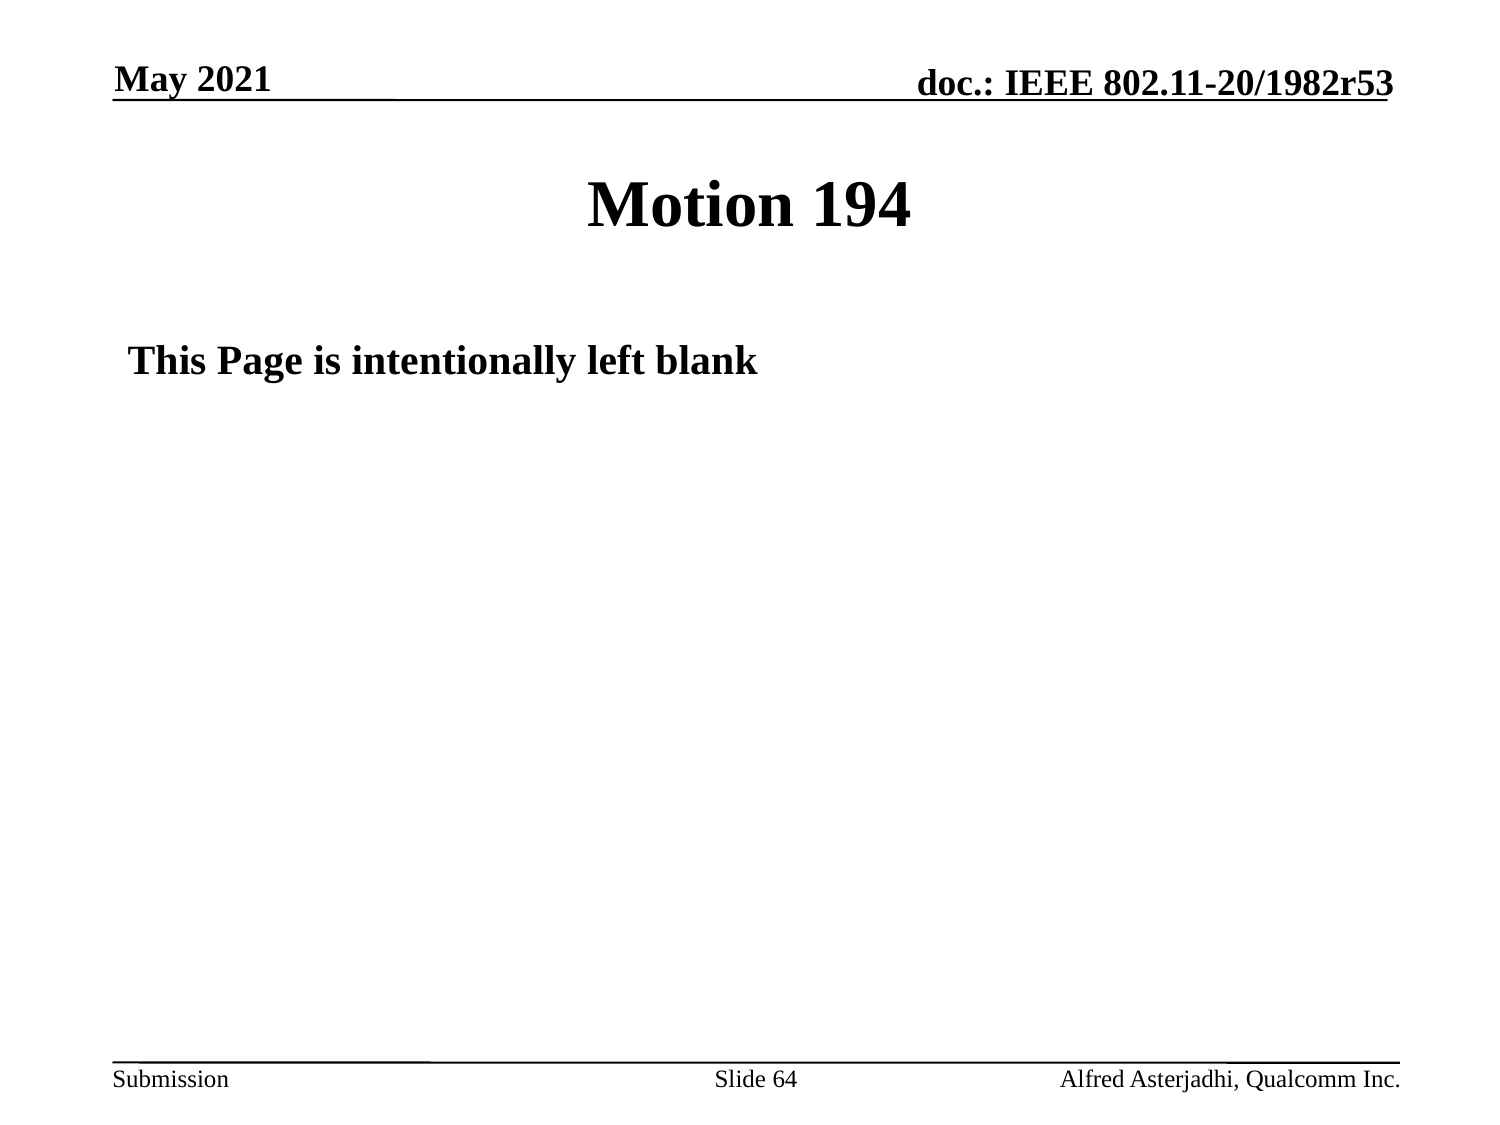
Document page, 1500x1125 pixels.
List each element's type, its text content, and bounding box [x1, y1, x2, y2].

slide_number Slide 64 [712, 1061, 800, 1123]
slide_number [114, 54, 423, 100]
footer Alfred Asterjadhi, Qualcomm Inc. [878, 1061, 1402, 1093]
list This Page is intentionally left blank [112, 324, 1388, 1000]
title Motion 194 [112, 112, 1388, 288]
